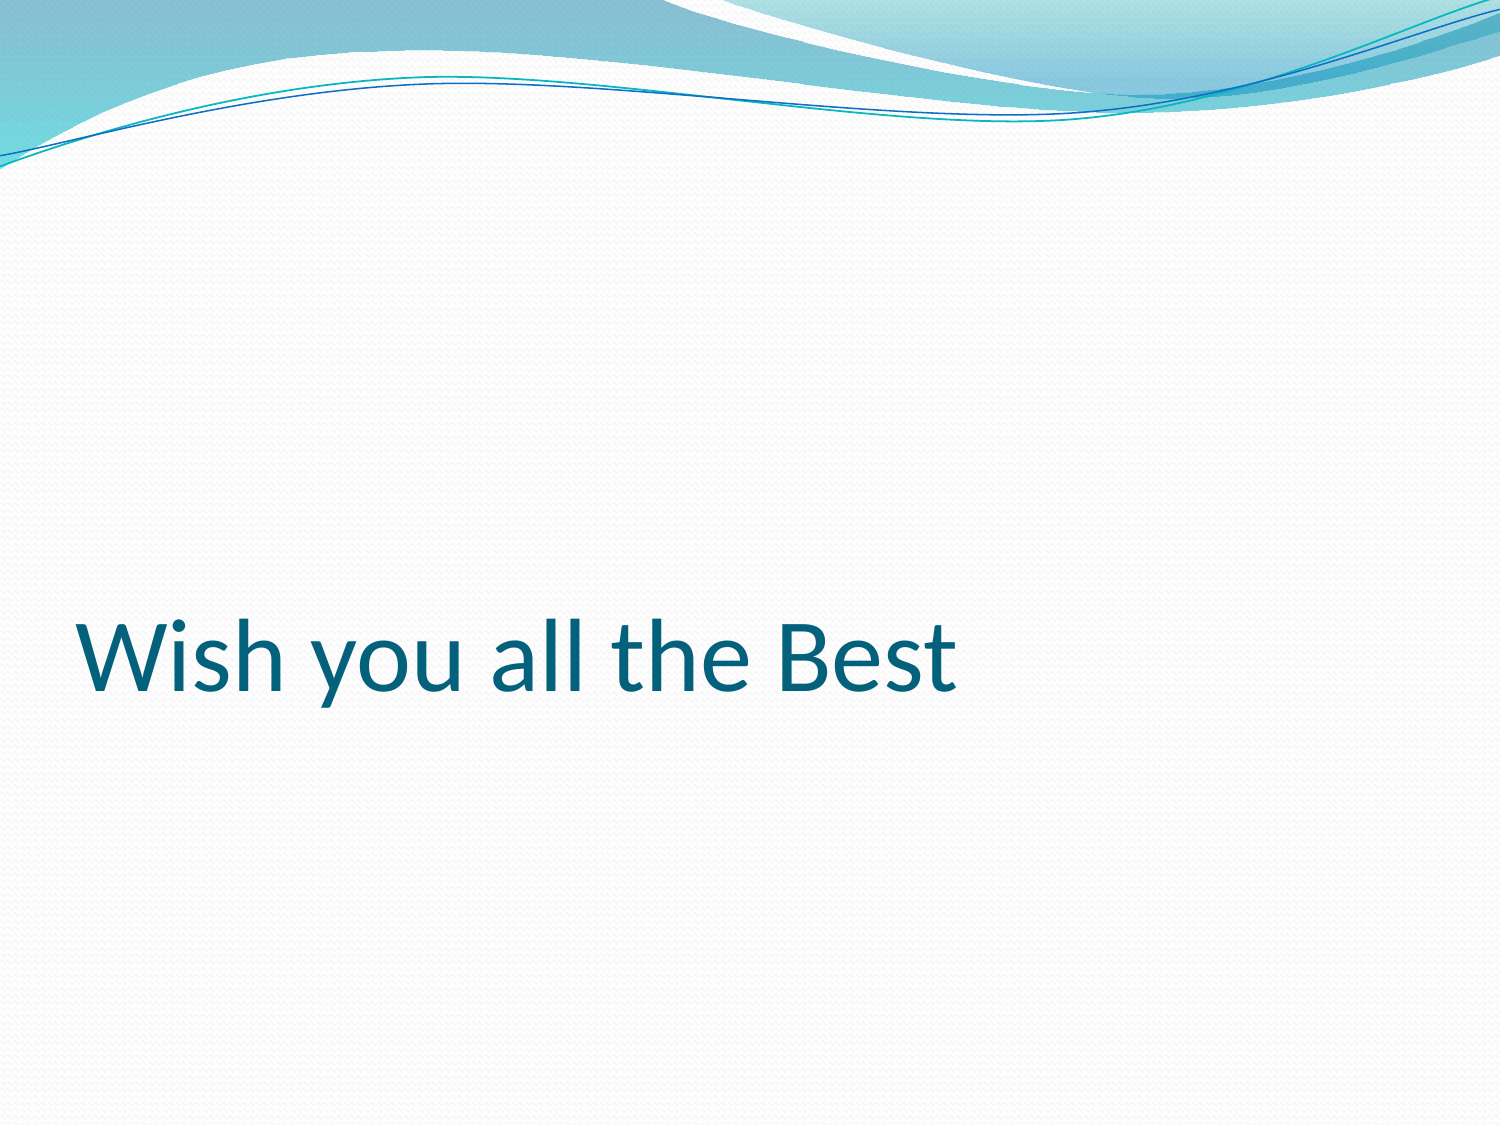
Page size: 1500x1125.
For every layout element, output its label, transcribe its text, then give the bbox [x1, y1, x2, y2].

title Wish you all the Best [75, 224, 1425, 713]
